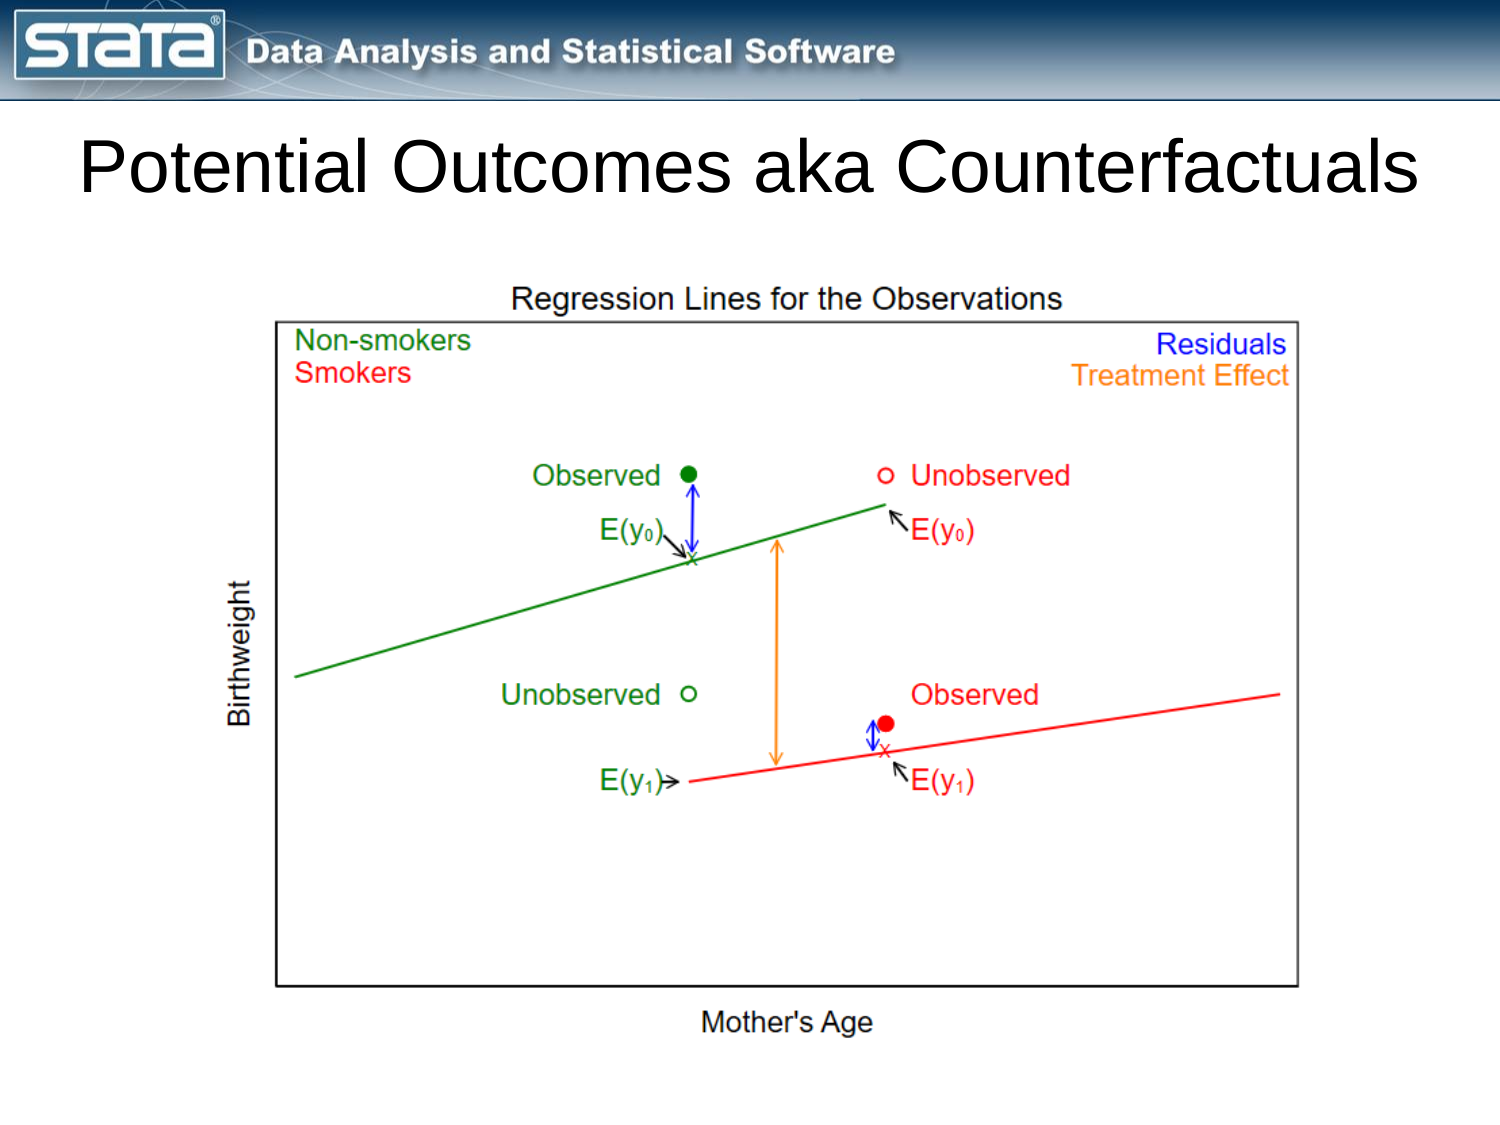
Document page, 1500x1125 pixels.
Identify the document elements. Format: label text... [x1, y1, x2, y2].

title Potential Outcomes aka Counterfactuals [0, 108, 1500, 225]
picture [171, 249, 1329, 1092]
picture [0, 0, 1500, 102]
